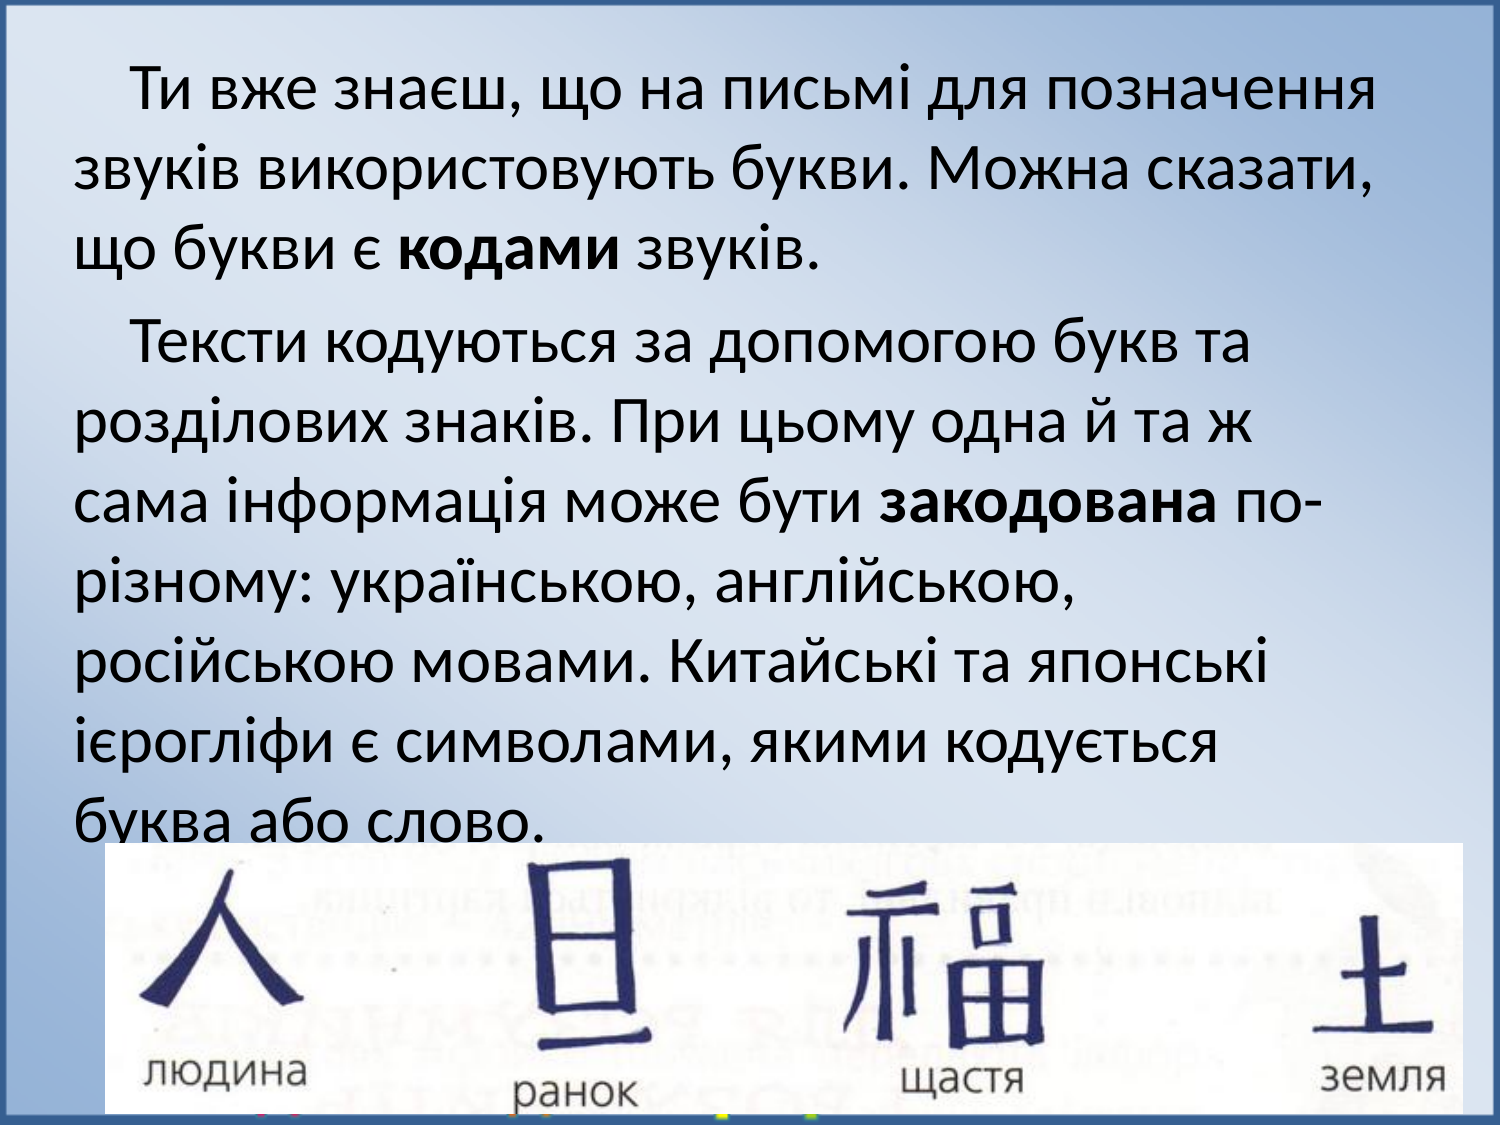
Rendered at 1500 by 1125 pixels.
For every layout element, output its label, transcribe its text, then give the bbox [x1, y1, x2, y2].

list Ти вже знаєш, що на письмі для позначення звуків використовують букви. Можна сказати, що букви є кодами звуків. Тексти кодуються за допомогою букв та розділових знаків. При цьому одна й та ж сама інформація може бути закодована по-різному: українською, англійською, російською мовами. Китайські та японські ієрогліфи є символами, якими кодується буква або слово. [58, 34, 1409, 1044]
picture [0, 0, 1500, 1125]
